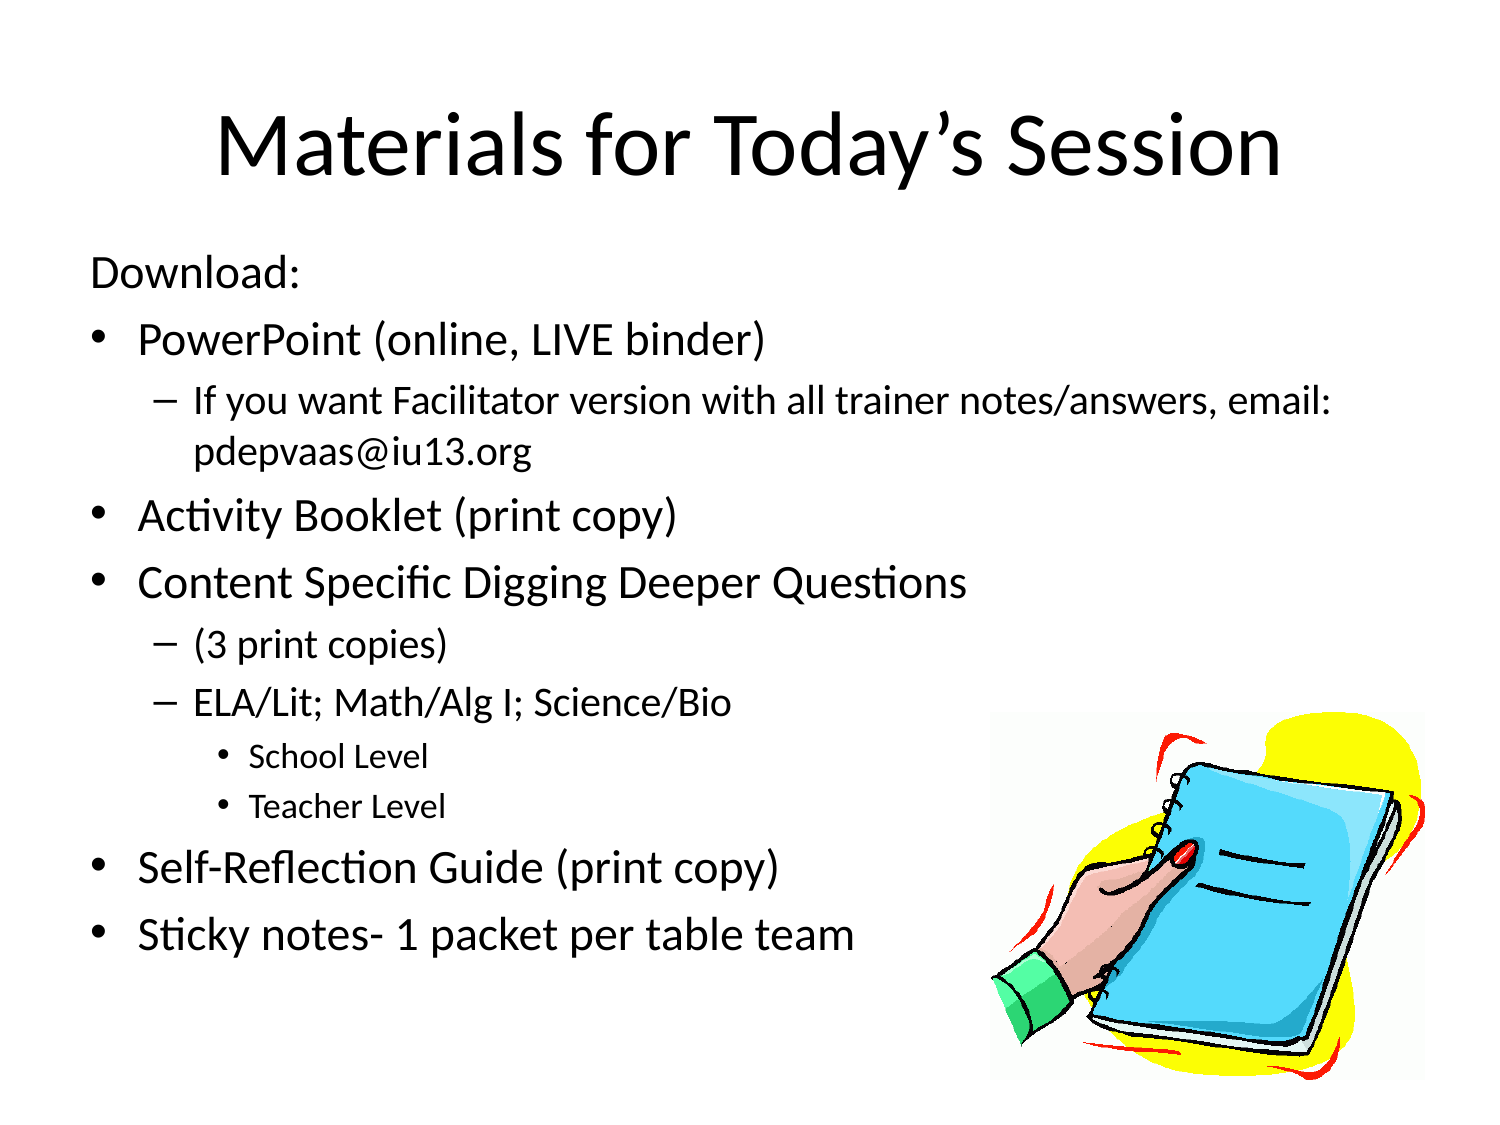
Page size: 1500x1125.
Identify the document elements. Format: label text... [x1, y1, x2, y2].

list Download: PowerPoint (online, LIVE binder) If you want Facilitator version with all trainer notes/answers, email: pdepvaas@iu13.org Activity Booklet (print copy) Content Specific Digging Deeper Questions (3 print copies) ELA/Lit; Math/Alg I; Science/Bio School Level Teacher Level Self-Reflection Guide (print copy) Sticky notes- 1 packet per table team [75, 232, 1425, 975]
picture [989, 712, 1426, 1081]
title Materials for Today’s Session [75, 45, 1425, 232]
